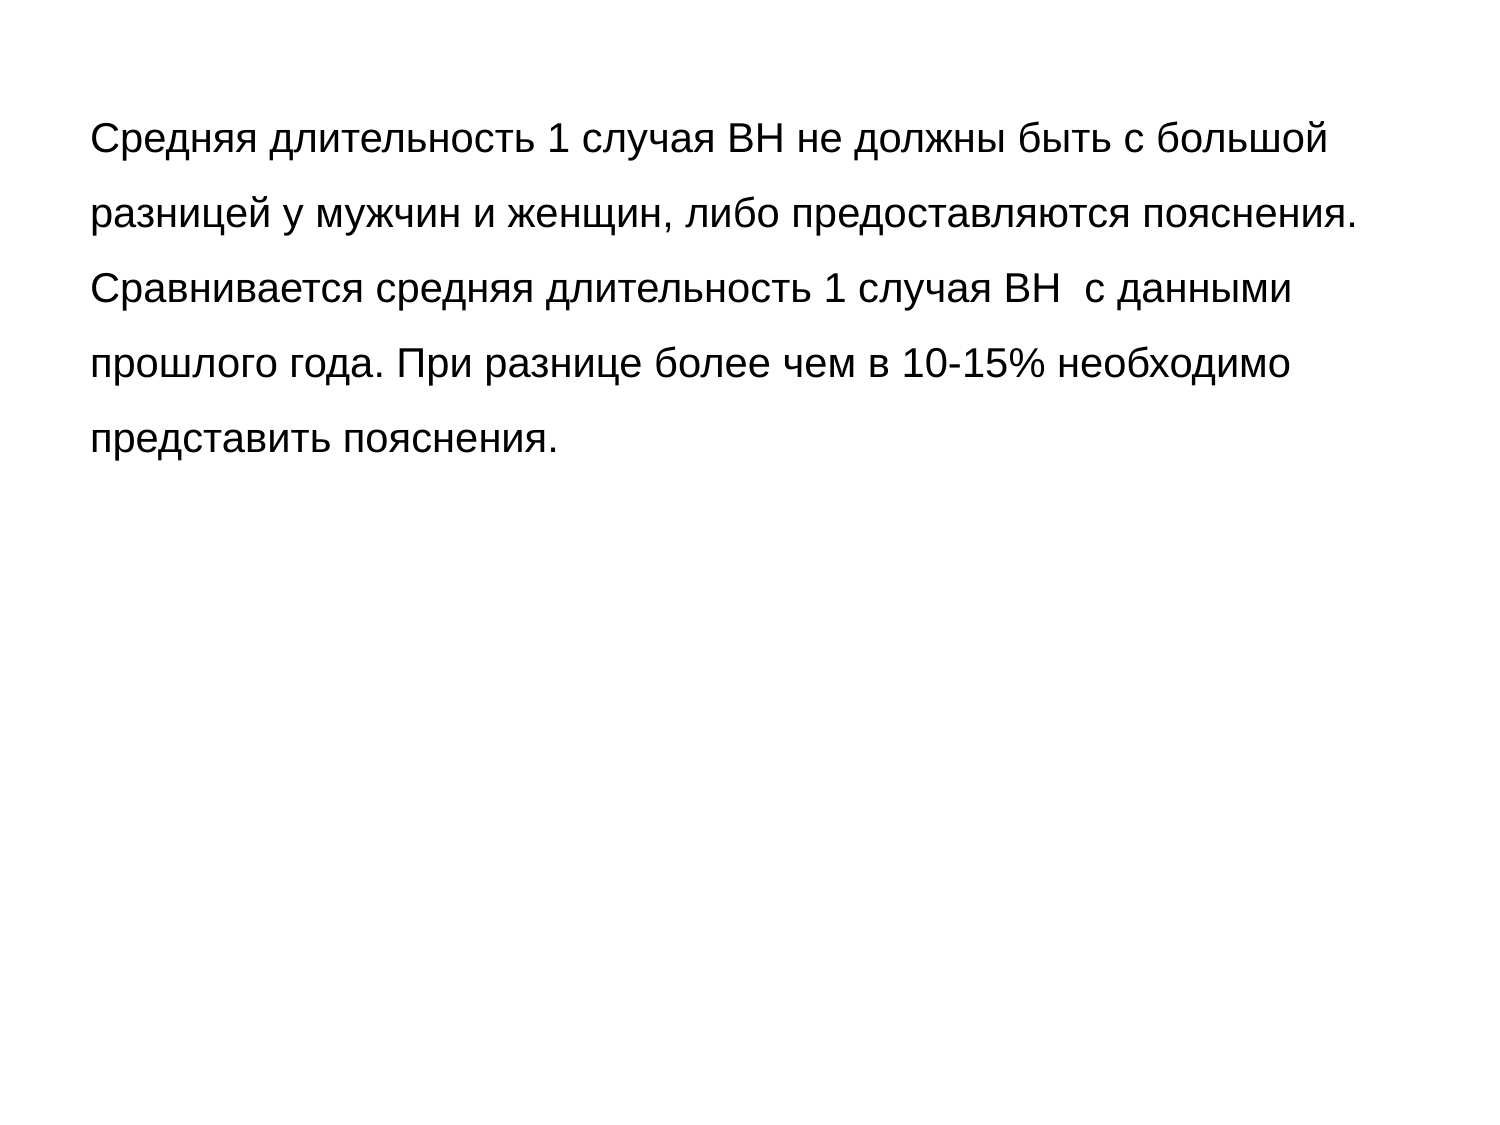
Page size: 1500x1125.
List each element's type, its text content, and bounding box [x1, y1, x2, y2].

list Средняя длительность 1 случая ВН не должны быть с большой разницей у мужчин и женщин, либо предоставляются пояснения. Сравнивается средняя длительность 1 случая ВН с данными прошлого года. При разнице более чем в 10-15% необходимо представить пояснения. [75, 78, 1425, 963]
